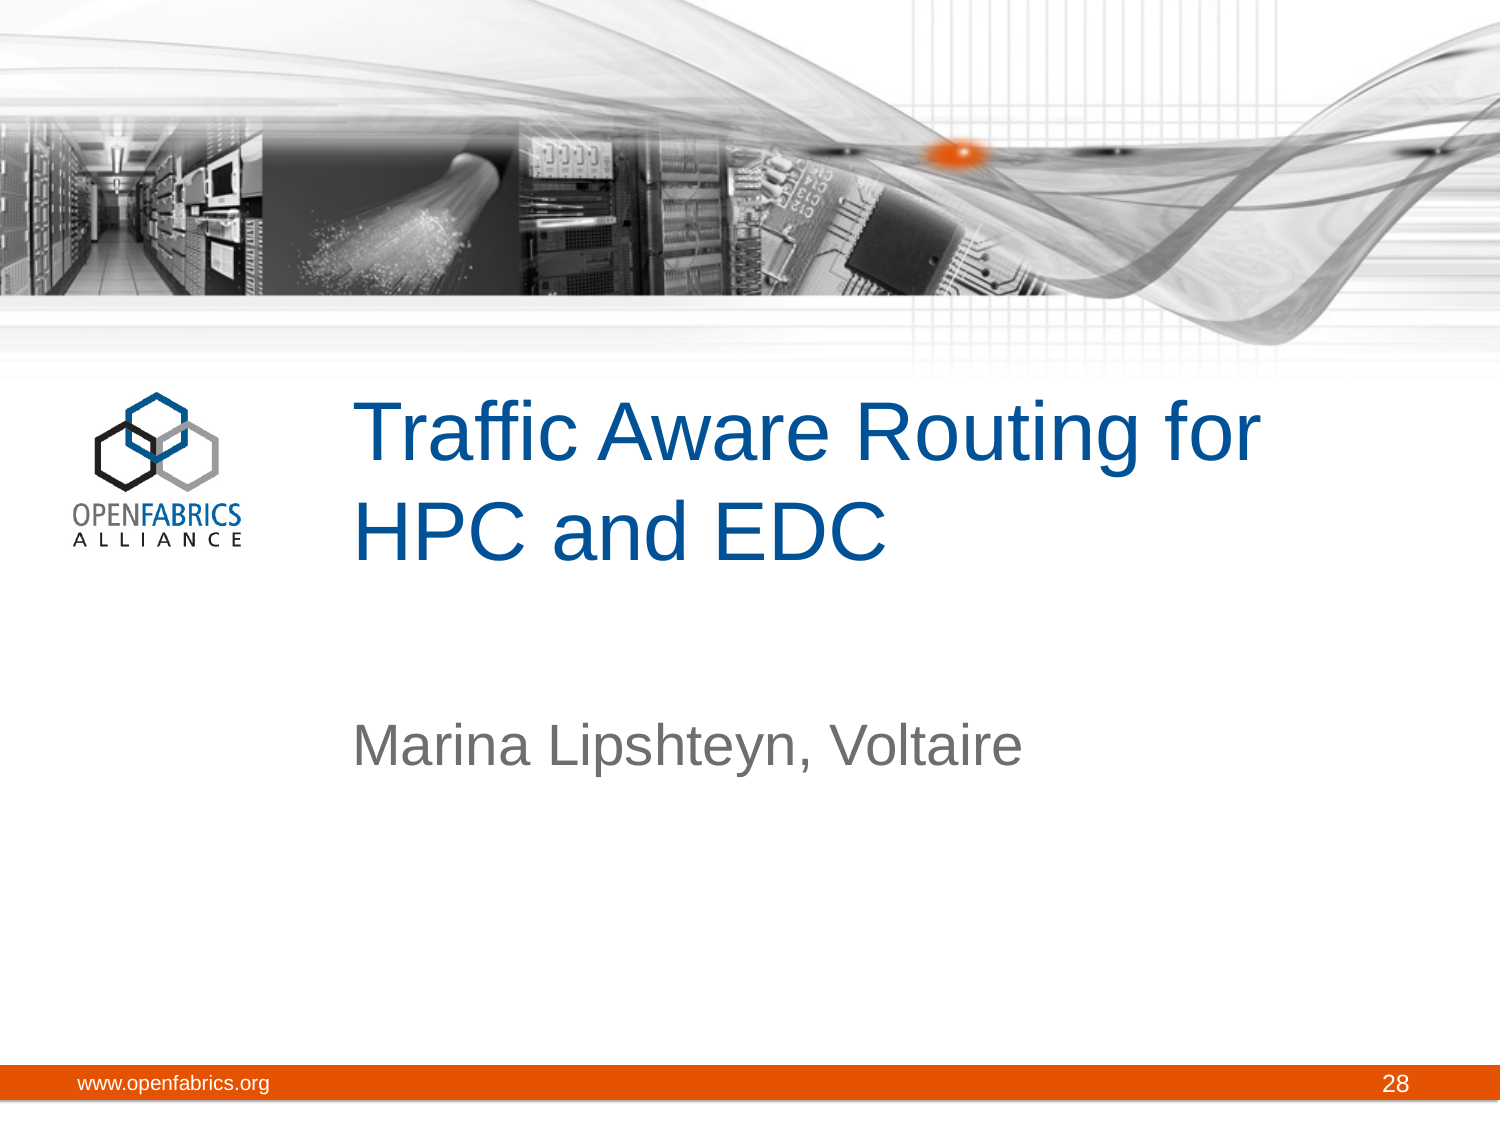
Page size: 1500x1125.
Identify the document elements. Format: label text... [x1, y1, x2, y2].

title Traffic Aware Routing for HPC and EDC [337, 349, 1463, 604]
slide_number 28 [1074, 1052, 1425, 1113]
footer www.openfabrics.org [62, 1052, 538, 1113]
picture [0, 0, 1500, 569]
subtitle Marina Lipshteyn, Voltaire [337, 699, 1426, 876]
